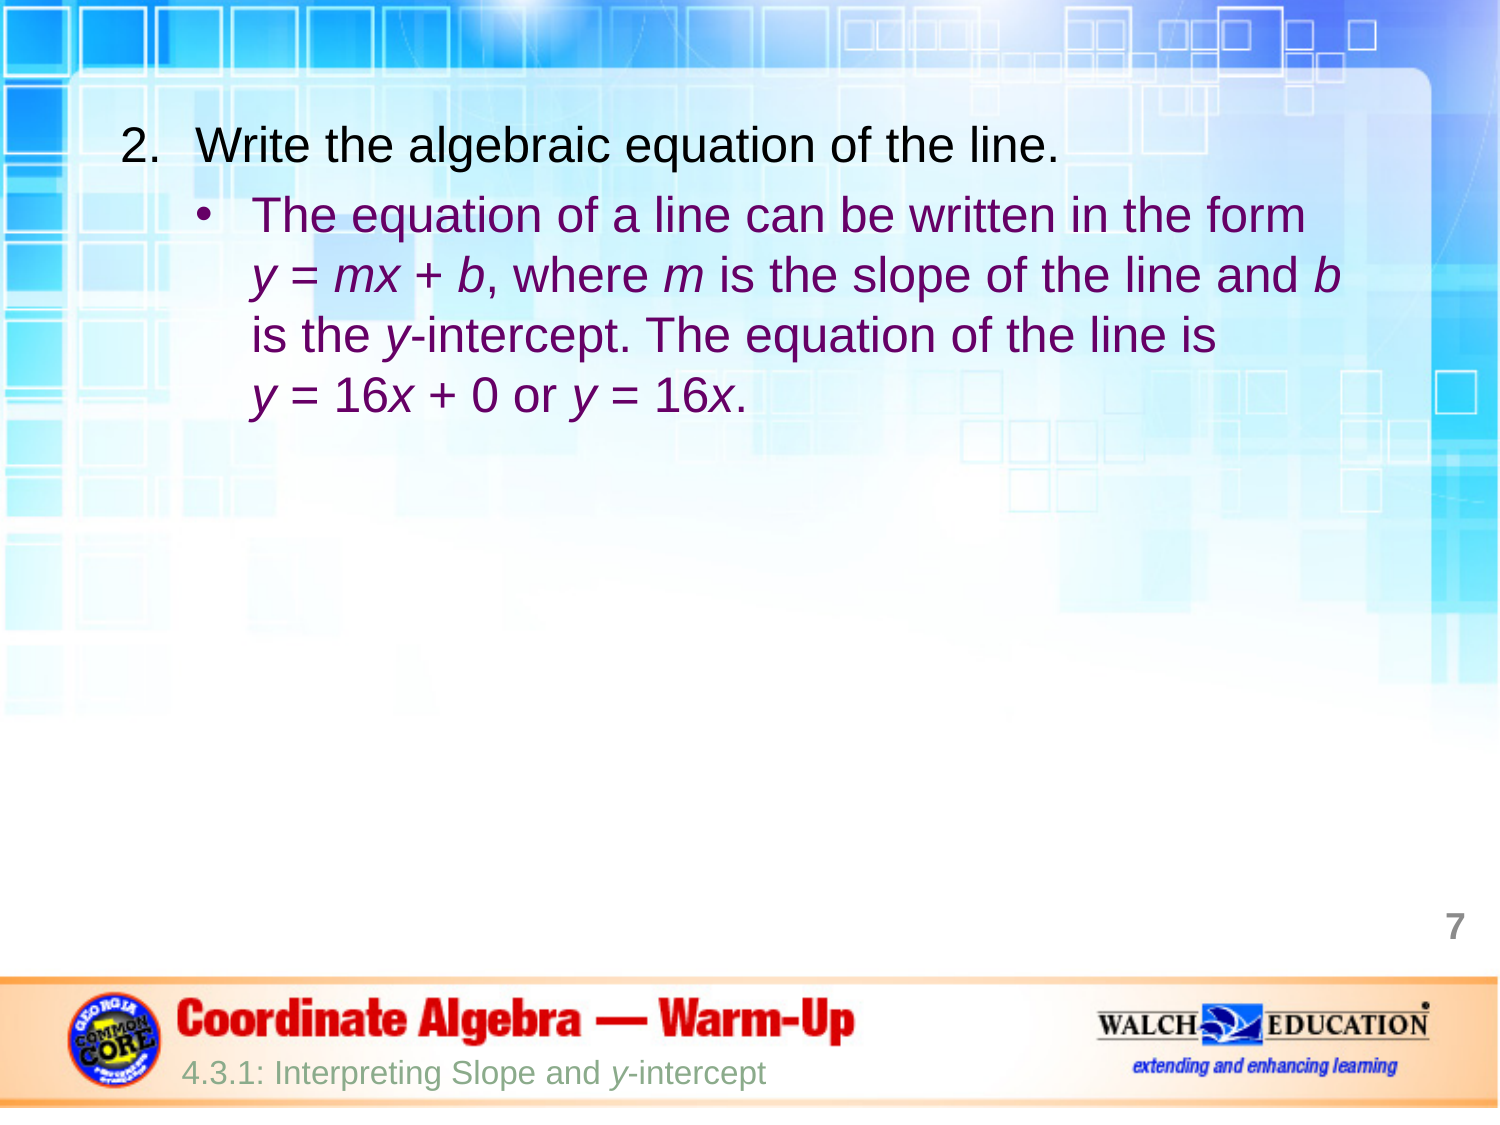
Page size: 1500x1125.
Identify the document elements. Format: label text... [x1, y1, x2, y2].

slide_number 7 [1361, 901, 1481, 949]
subtitle Write the algebraic equation of the line. The equation of a line can be written in the form y = mx + b, where m is the slope of the line and b is the y-intercept. The equation of the line is y = 16x + 0 or y = 16x. [105, 105, 1394, 925]
footer 4.3.1: Interpreting Slope and y-intercept [166, 1048, 1065, 1094]
picture [0, 0, 1500, 1108]
